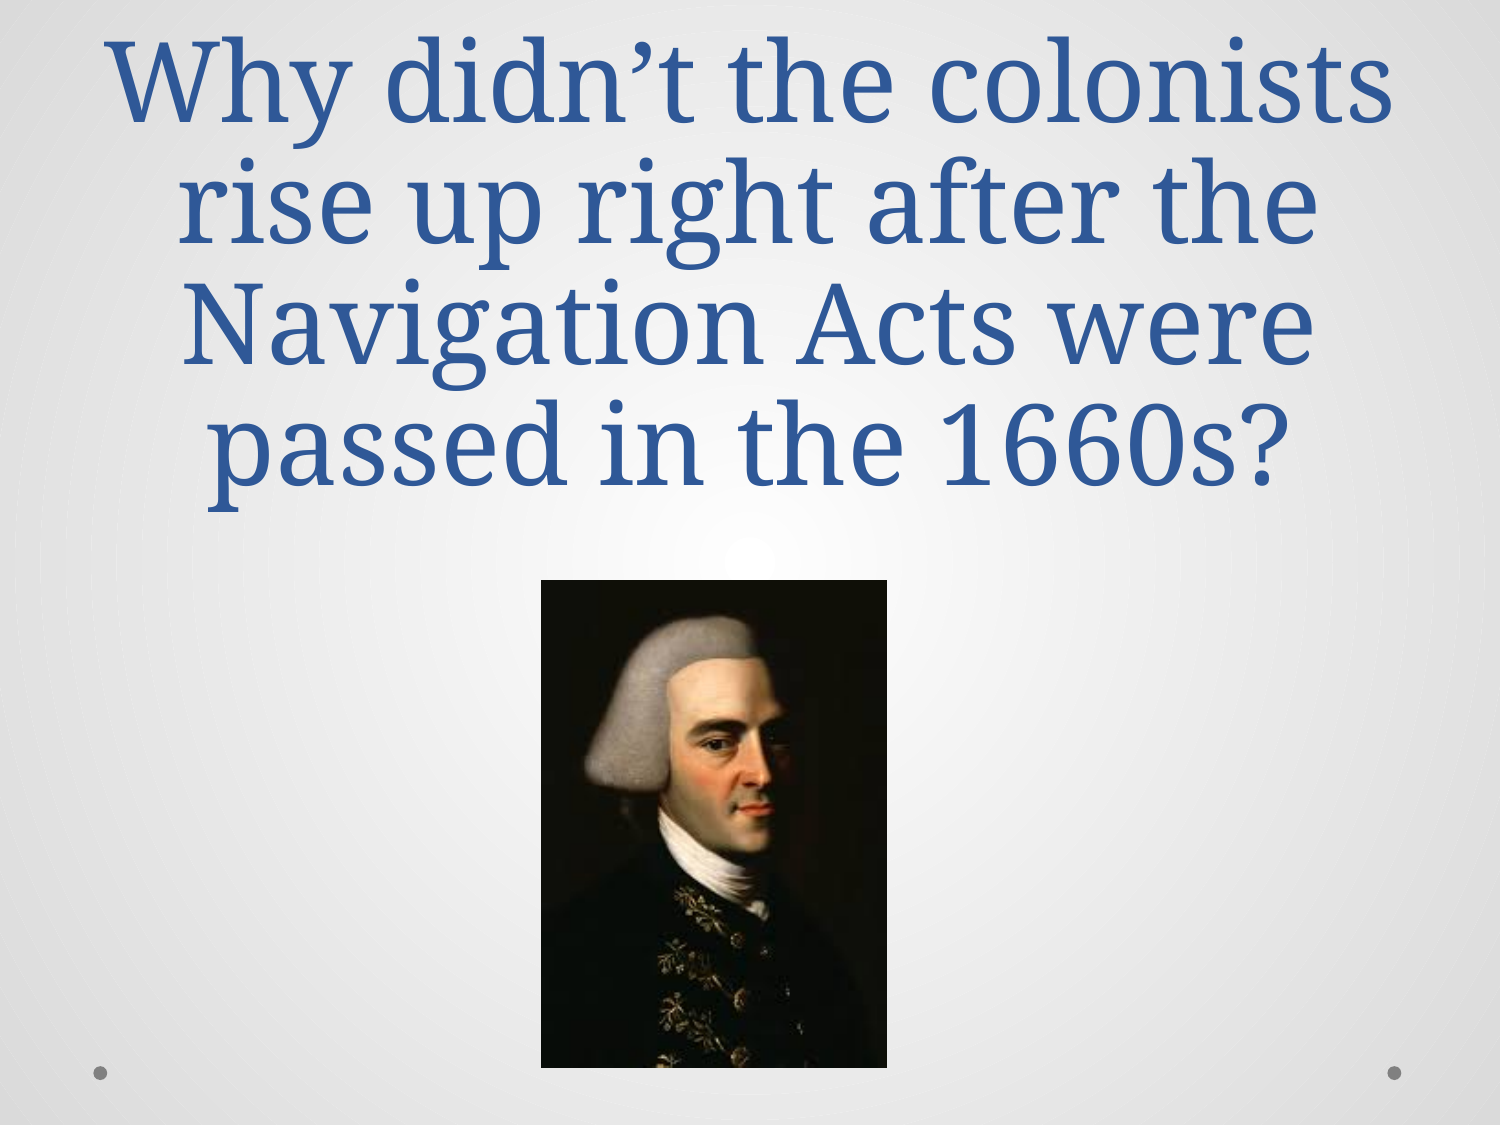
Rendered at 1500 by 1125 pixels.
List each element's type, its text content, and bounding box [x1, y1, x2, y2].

title Why didn’t the colonists rise up right after the Navigation Acts were passed in the 1660s? [75, 252, 1425, 516]
picture [540, 580, 888, 1068]
